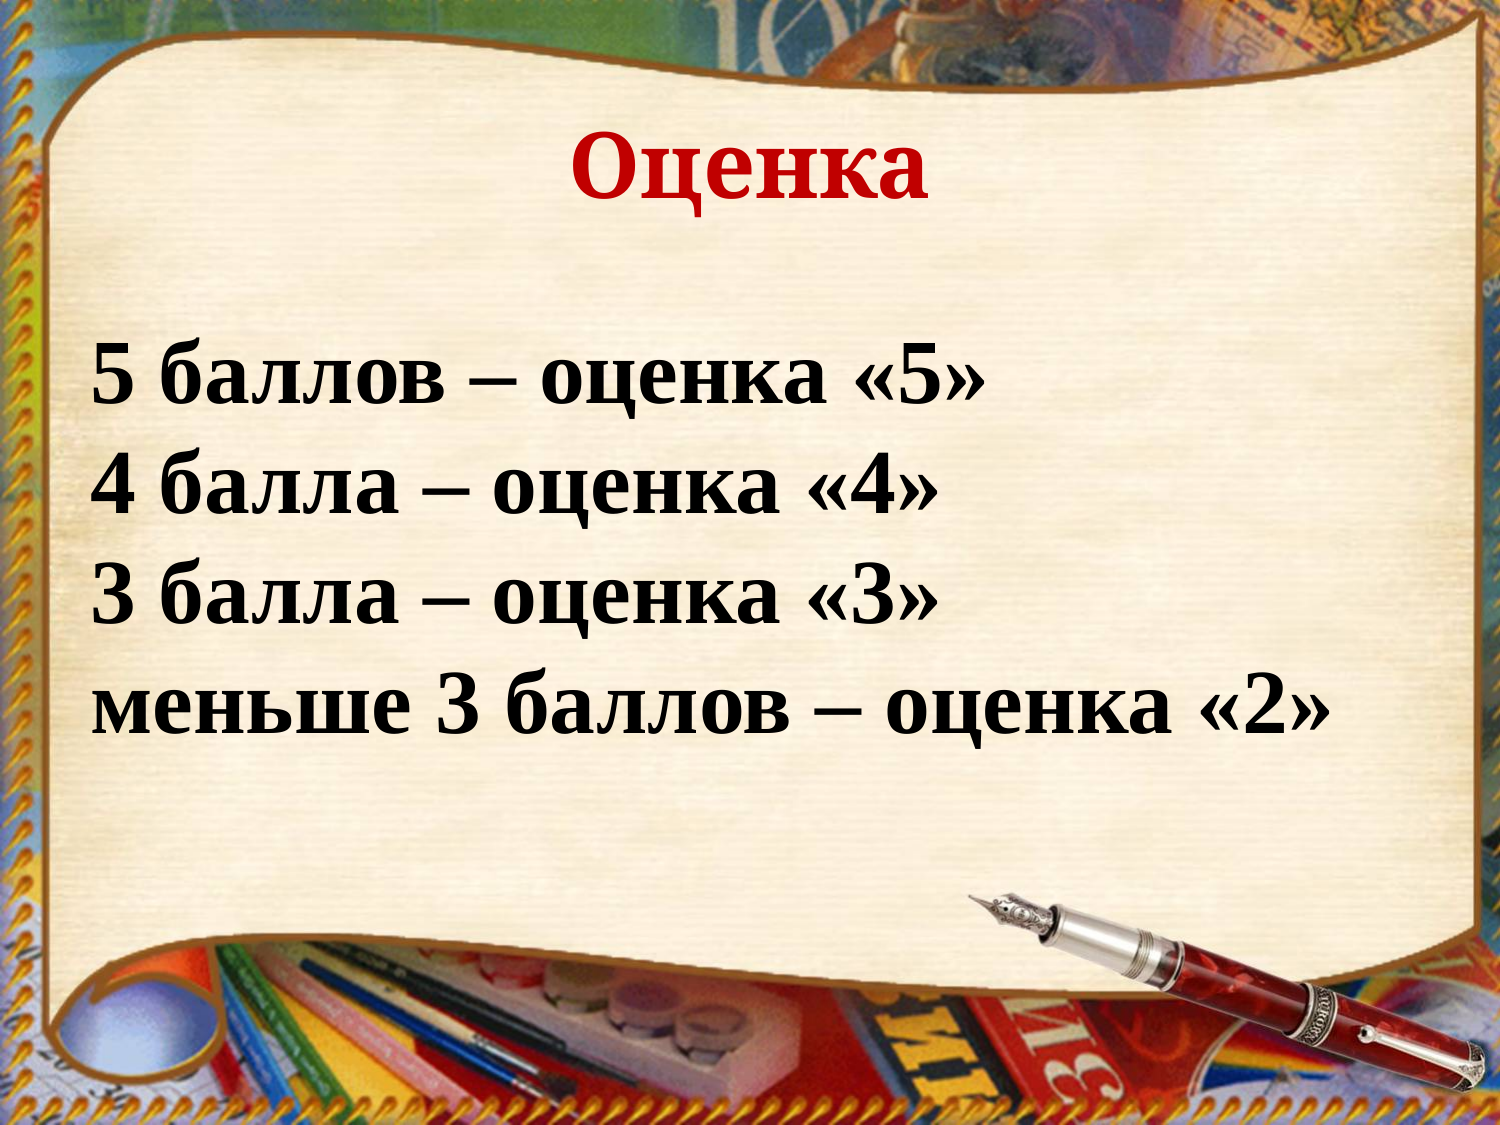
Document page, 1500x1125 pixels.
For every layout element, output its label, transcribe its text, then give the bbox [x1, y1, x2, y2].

title Оценка [75, 67, 1425, 256]
picture [0, 0, 1500, 1125]
list 5 баллов – оценка «5» 4 балла – оценка «4» 3 балла – оценка «3» меньше 3 баллов – оценка «2» [75, 304, 1425, 1047]
